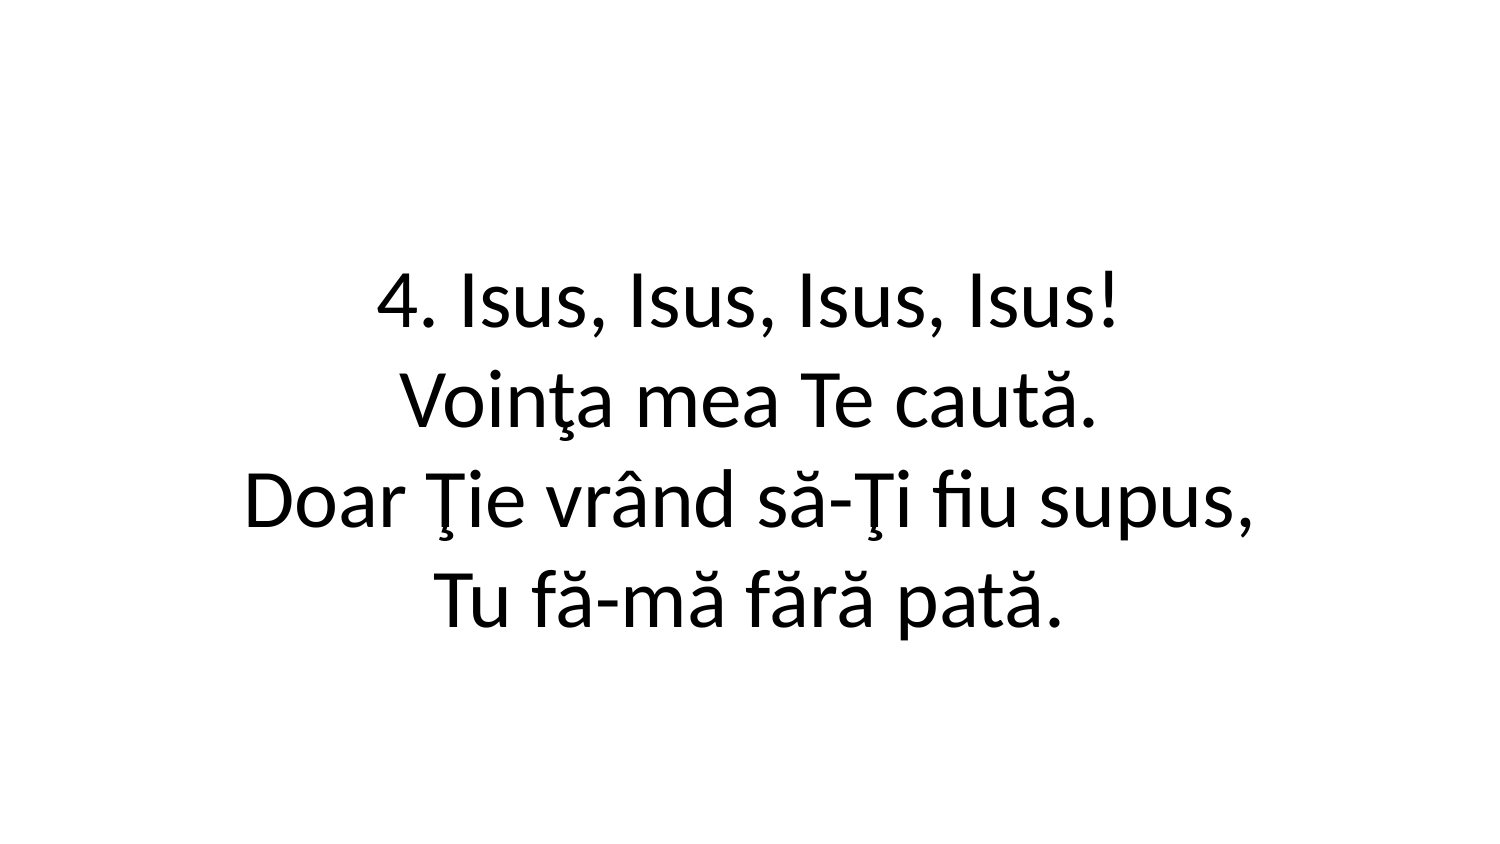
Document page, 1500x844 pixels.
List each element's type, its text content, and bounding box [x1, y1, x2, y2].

text_box 4. Isus, Isus, Isus, Isus! Voinţa mea Te caută. Doar Ţie vrând să-Ţi fiu supus, Tu fă-mă fără pată. [228, 192, 1272, 652]
